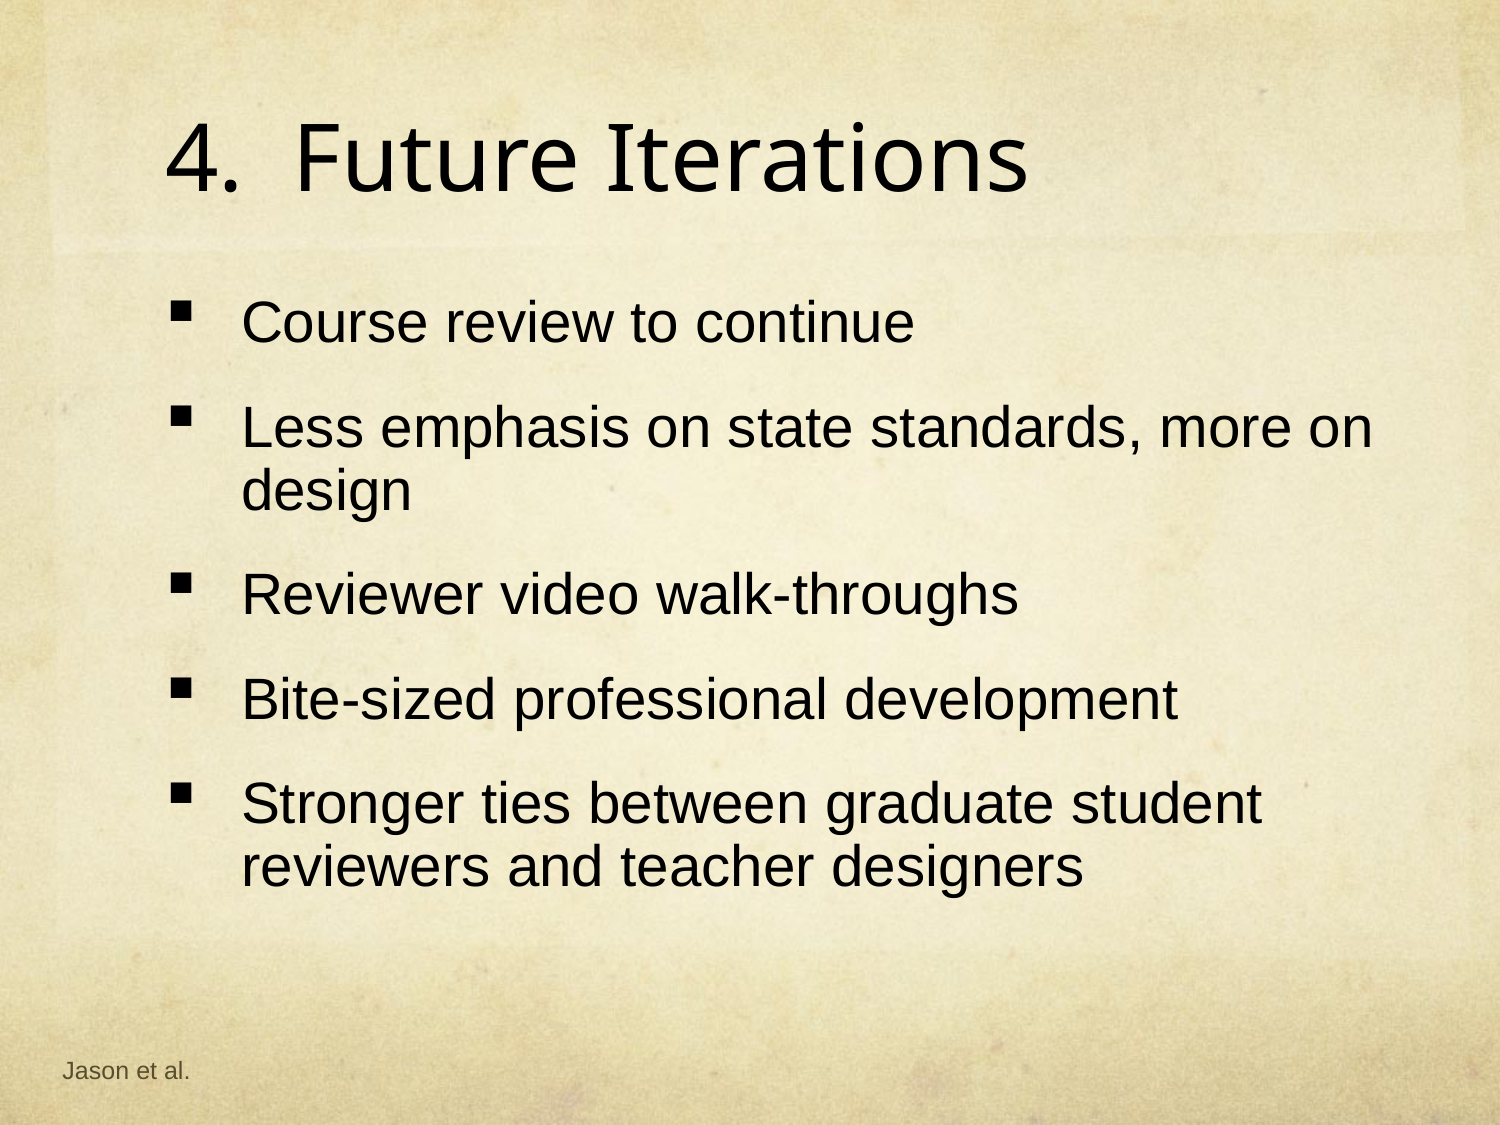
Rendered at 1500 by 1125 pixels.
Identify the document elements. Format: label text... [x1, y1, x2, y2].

text_box Jason et al. [47, 1046, 459, 1092]
picture [0, 0, 1500, 1125]
list Course review to continue Less emphasis on state standards, more on design Reviewer video walk-throughs Bite-sized professional development Stronger ties between graduate student reviewers and teacher designers [149, 284, 1407, 951]
title 4. Future Iterations [149, 82, 1350, 226]
